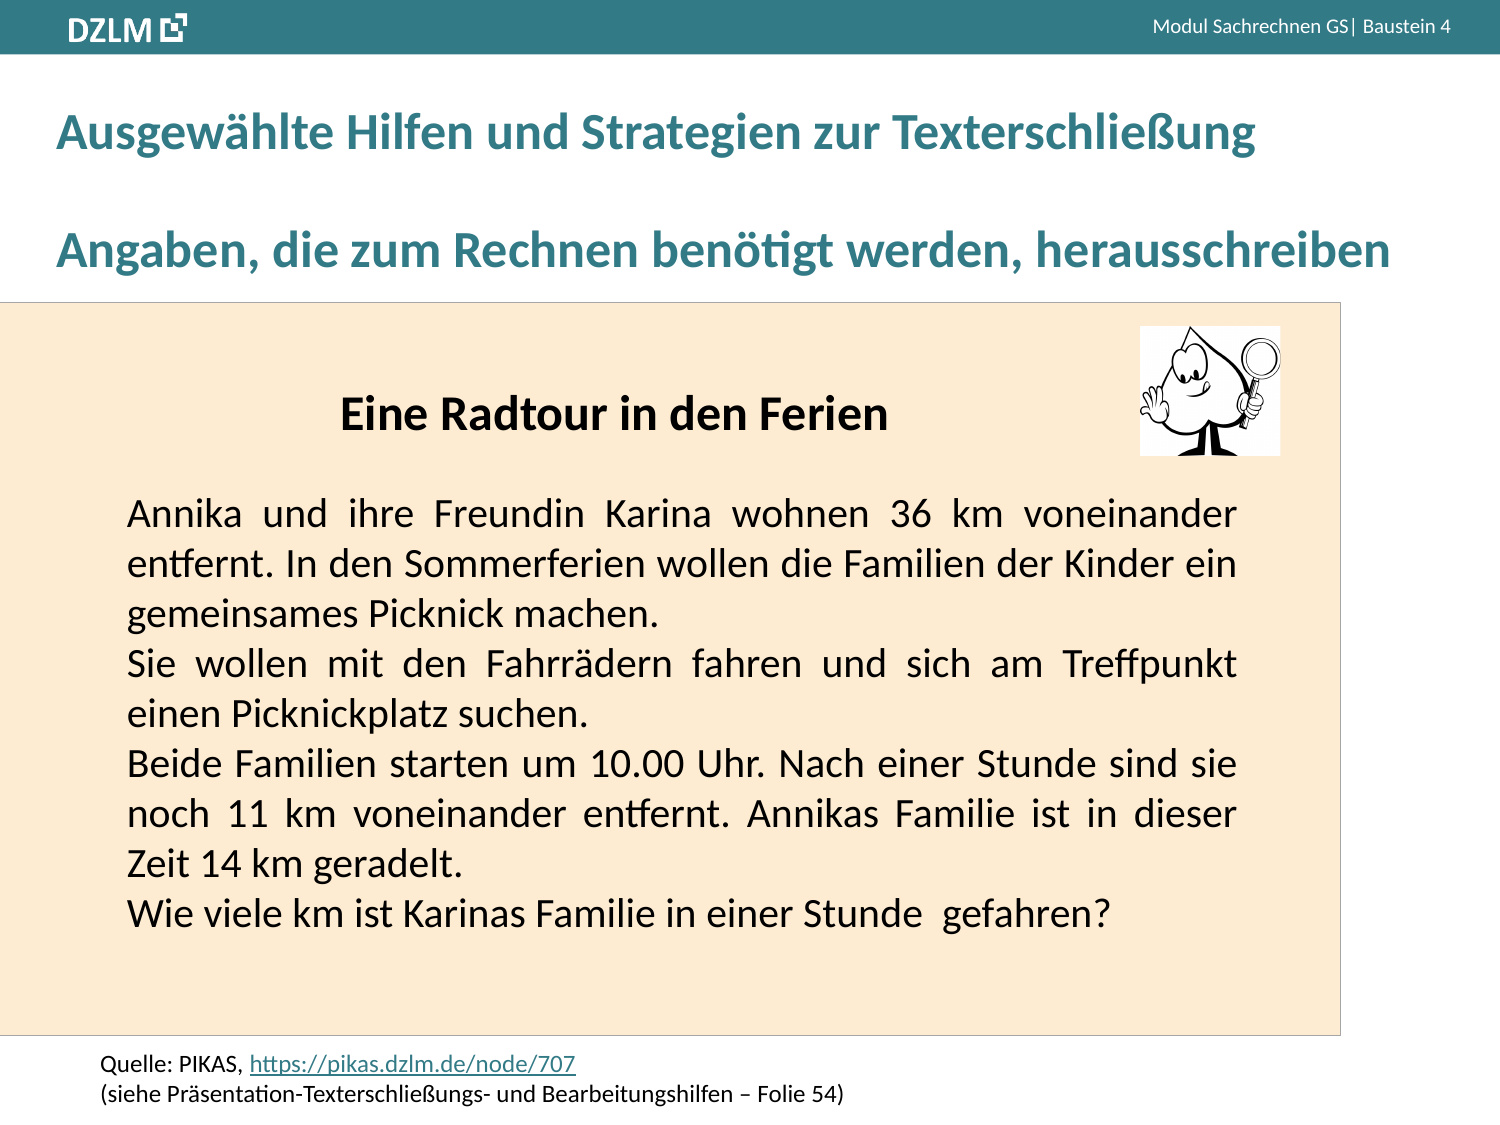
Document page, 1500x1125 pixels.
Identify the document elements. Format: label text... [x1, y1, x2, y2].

text_box Eine Radtour in den Ferien Annika und ihre Freundin Karina wohnen 36 km voneinander entfernt. In den Sommerferien wollen die Familien der Kinder ein gemeinsames Picknick machen. Sie wollen mit den Fahrrädern fahren und sich am Treffpunkt einen Picknickplatz suchen. Beide Familien starten um 10.00 Uhr. Nach einer Stunde sind sie noch 11 km voneinander entfernt. Annikas Familie ist in dieser Zeit 14 km geradelt. Wie viele km ist Karinas Familie in einer Stunde gefahren? [112, 373, 1253, 944]
text_box Quelle: PIKAS, https://pikas.dzlm.de/node/707 (siehe Präsentation-Texterschließungs- und Bearbeitungshilfen – Folie 54) [85, 1040, 1456, 1125]
text_box Angaben, die zum Rechnen benötigt werden, herausschreiben [41, 208, 1500, 286]
text_box Ausgewählte Hilfen und Strategien zur Texterschließung [41, 89, 1500, 171]
text_box [0, 301, 1343, 1037]
picture [1139, 326, 1281, 456]
